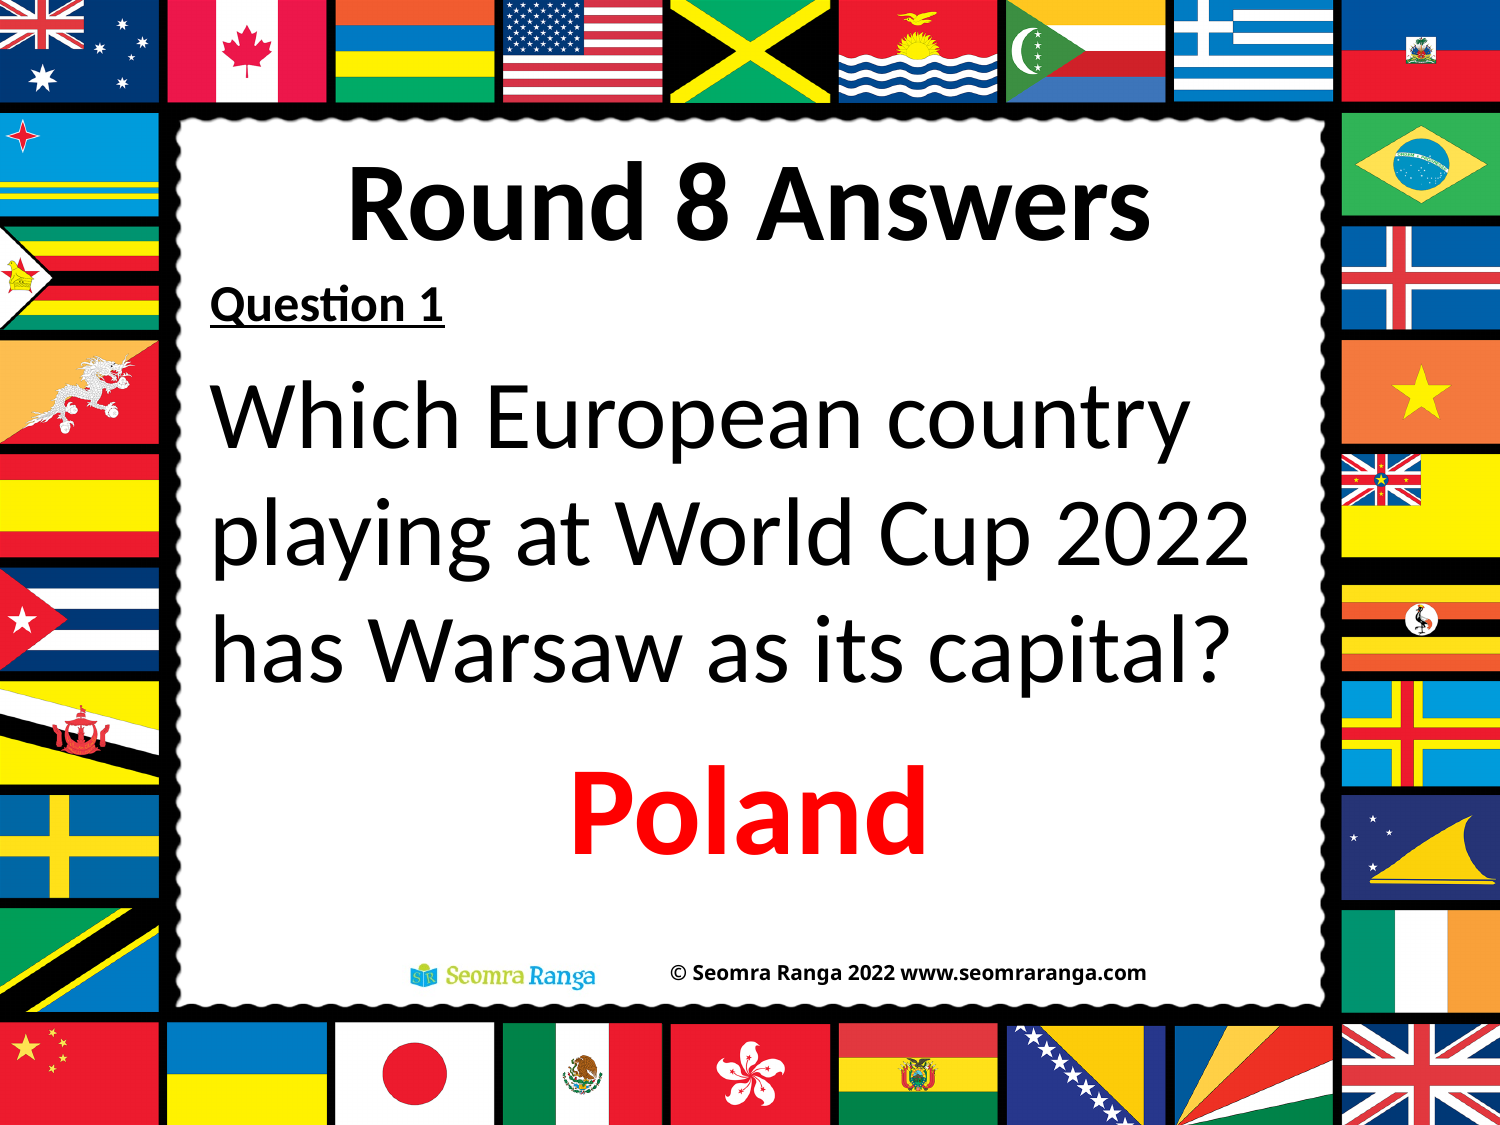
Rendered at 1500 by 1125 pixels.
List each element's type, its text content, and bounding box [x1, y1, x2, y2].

title Round 8 Answers [183, 101, 1317, 290]
list Question 1 Which European country playing at World Cup 2022 has Warsaw as its capital? Poland [194, 261, 1306, 953]
picture [0, 0, 1500, 1125]
text_box © Seomra Ranga 2022 www.seomraranga.com [631, 953, 1187, 993]
picture [10, 122, 36, 150]
